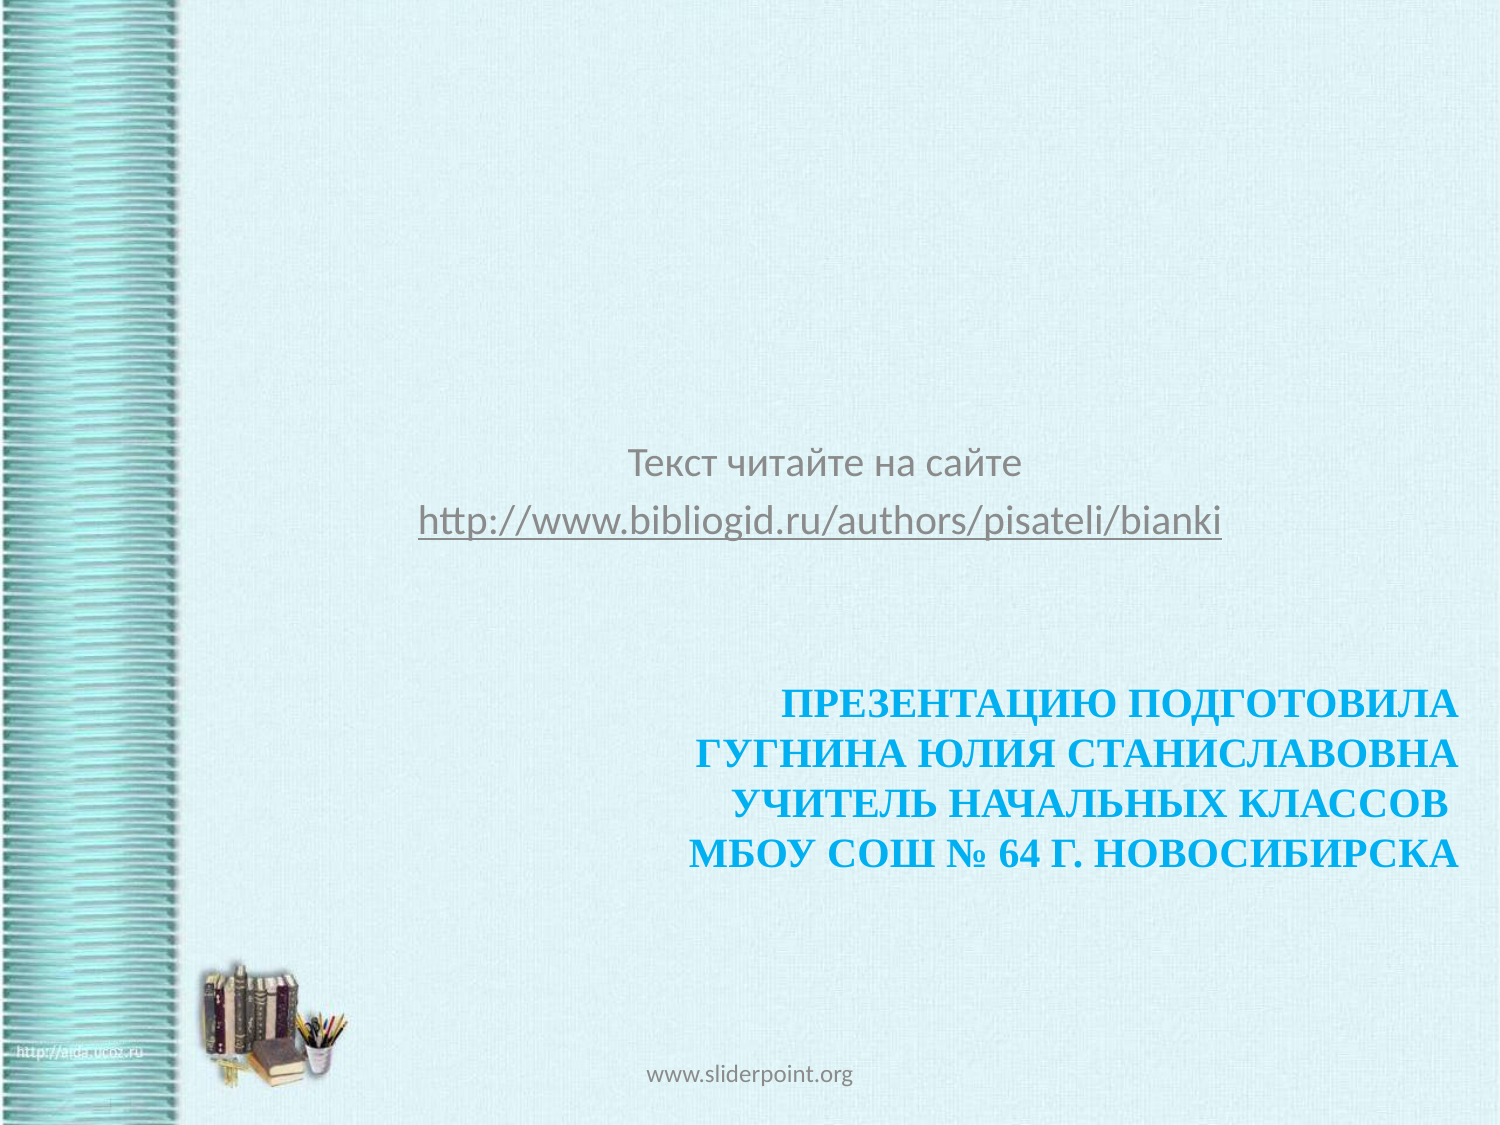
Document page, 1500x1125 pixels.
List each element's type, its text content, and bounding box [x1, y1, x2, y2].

title Презентацию подготовила Гугнина юлия станиславовна учитель начальных классов мбоу сош № 64 г. новосибирска [199, 667, 1475, 892]
picture [0, 0, 1500, 1125]
footer www.sliderpoint.org [512, 1042, 988, 1103]
list Текст читайте на сайте http://www.bibliogid.ru/authors/pisateli/bianki [187, 304, 1463, 551]
